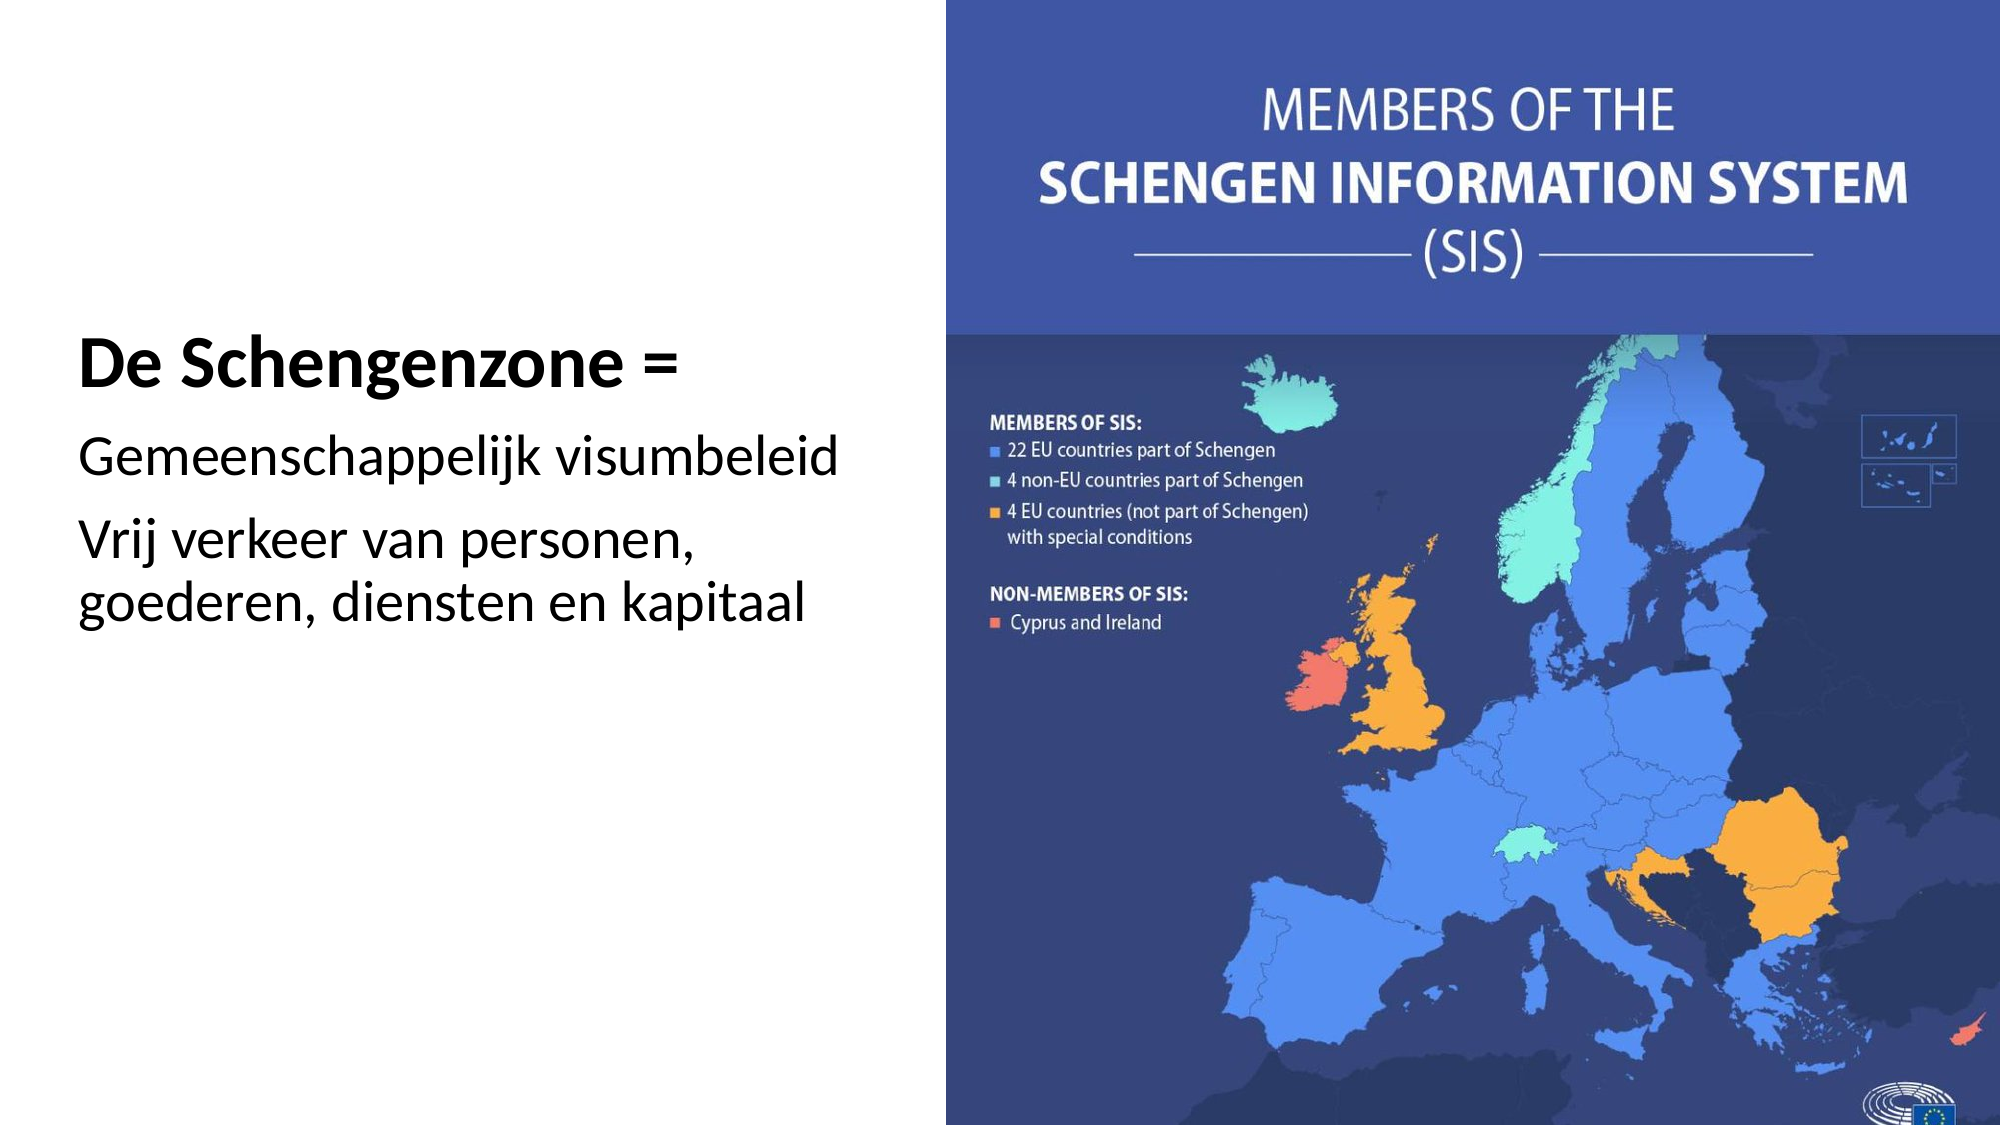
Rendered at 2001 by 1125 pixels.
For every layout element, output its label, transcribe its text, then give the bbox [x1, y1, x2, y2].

picture [946, 0, 2000, 1125]
list De Schengenzone = Gemeenschappelijk visumbeleid Vrij verkeer van personen, goederen, diensten en kapitaal [63, 315, 914, 1030]
